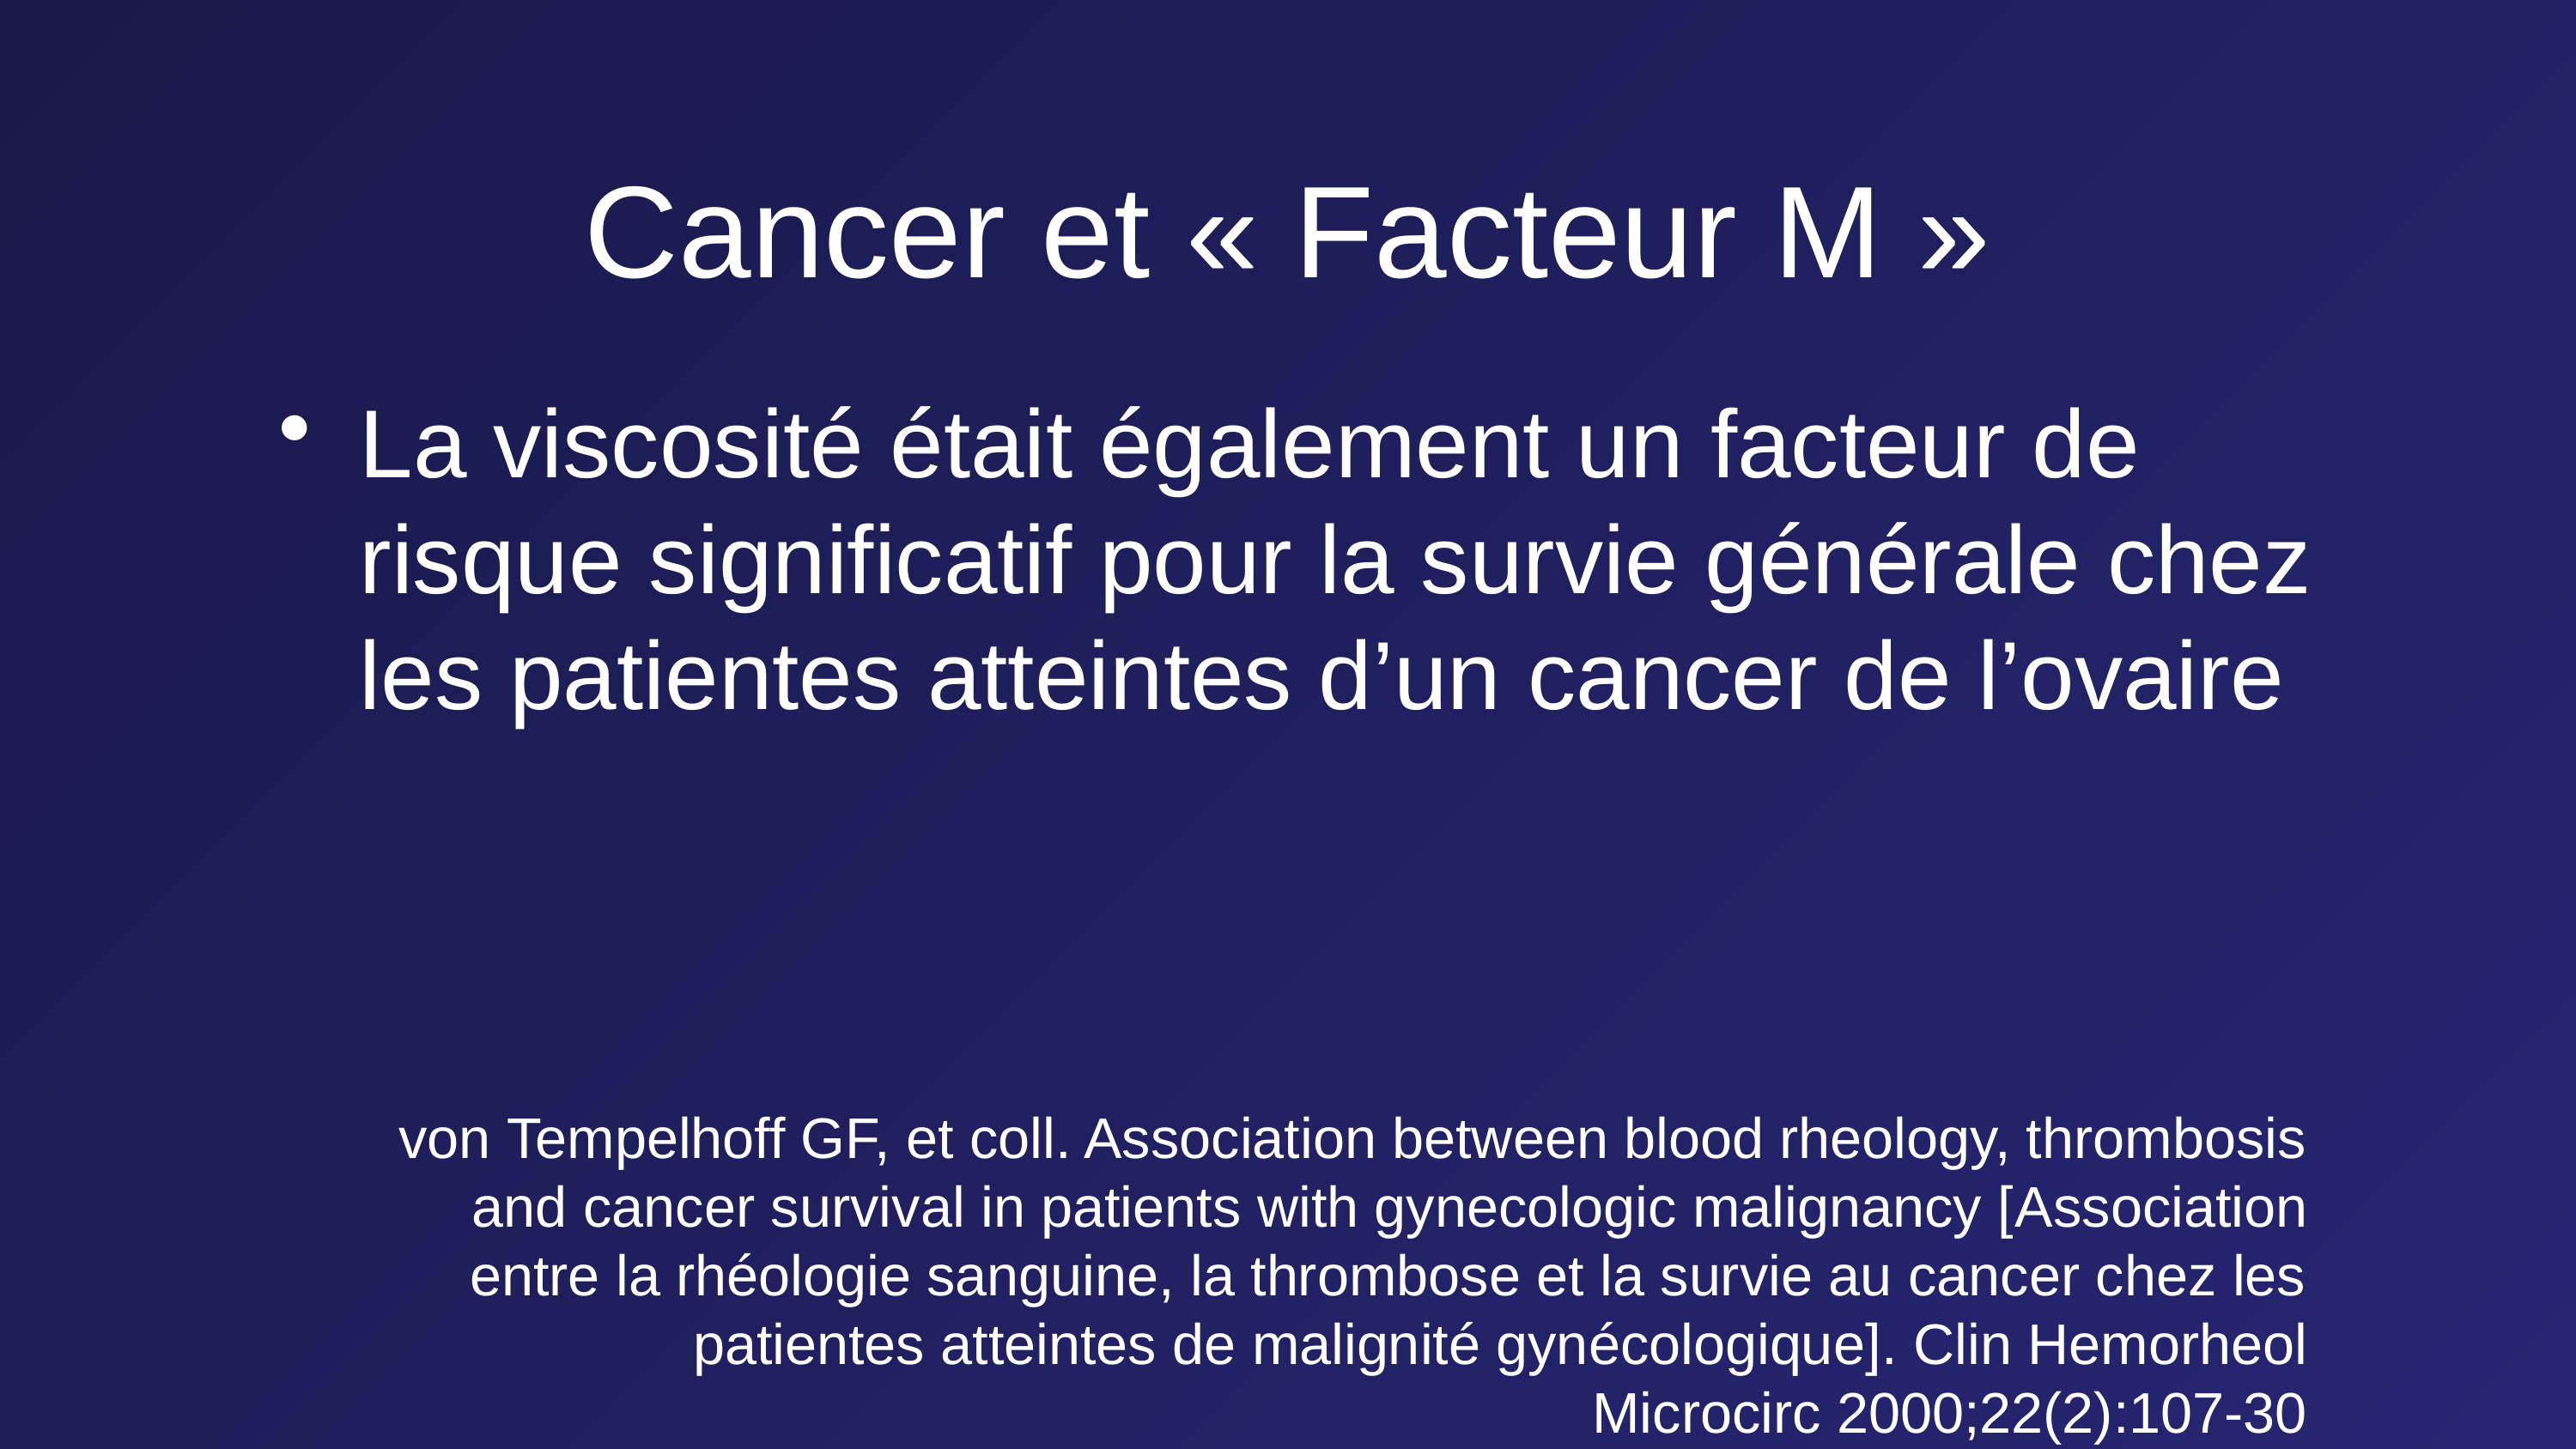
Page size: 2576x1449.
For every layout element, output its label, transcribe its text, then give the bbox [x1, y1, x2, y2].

list La viscosité était également un facteur de risque significatif pour la survie générale chez les patientes atteintes d’un cancer de l’ovaire [258, 370, 2394, 800]
title Cancer et « Facteur M » [304, 156, 2272, 295]
text_box von Tempelhoff GF, et coll. Association between blood rheology, thrombosis and cancer survival in patients with gynecologic malignancy [Association entre la rhéologie sanguine, la thrombose et la survie au cancer chez les patientes atteintes de malignité gynécologique]. Clin Hemorheol Microcirc 2000;22(2):107-30 [325, 1090, 2330, 1449]
